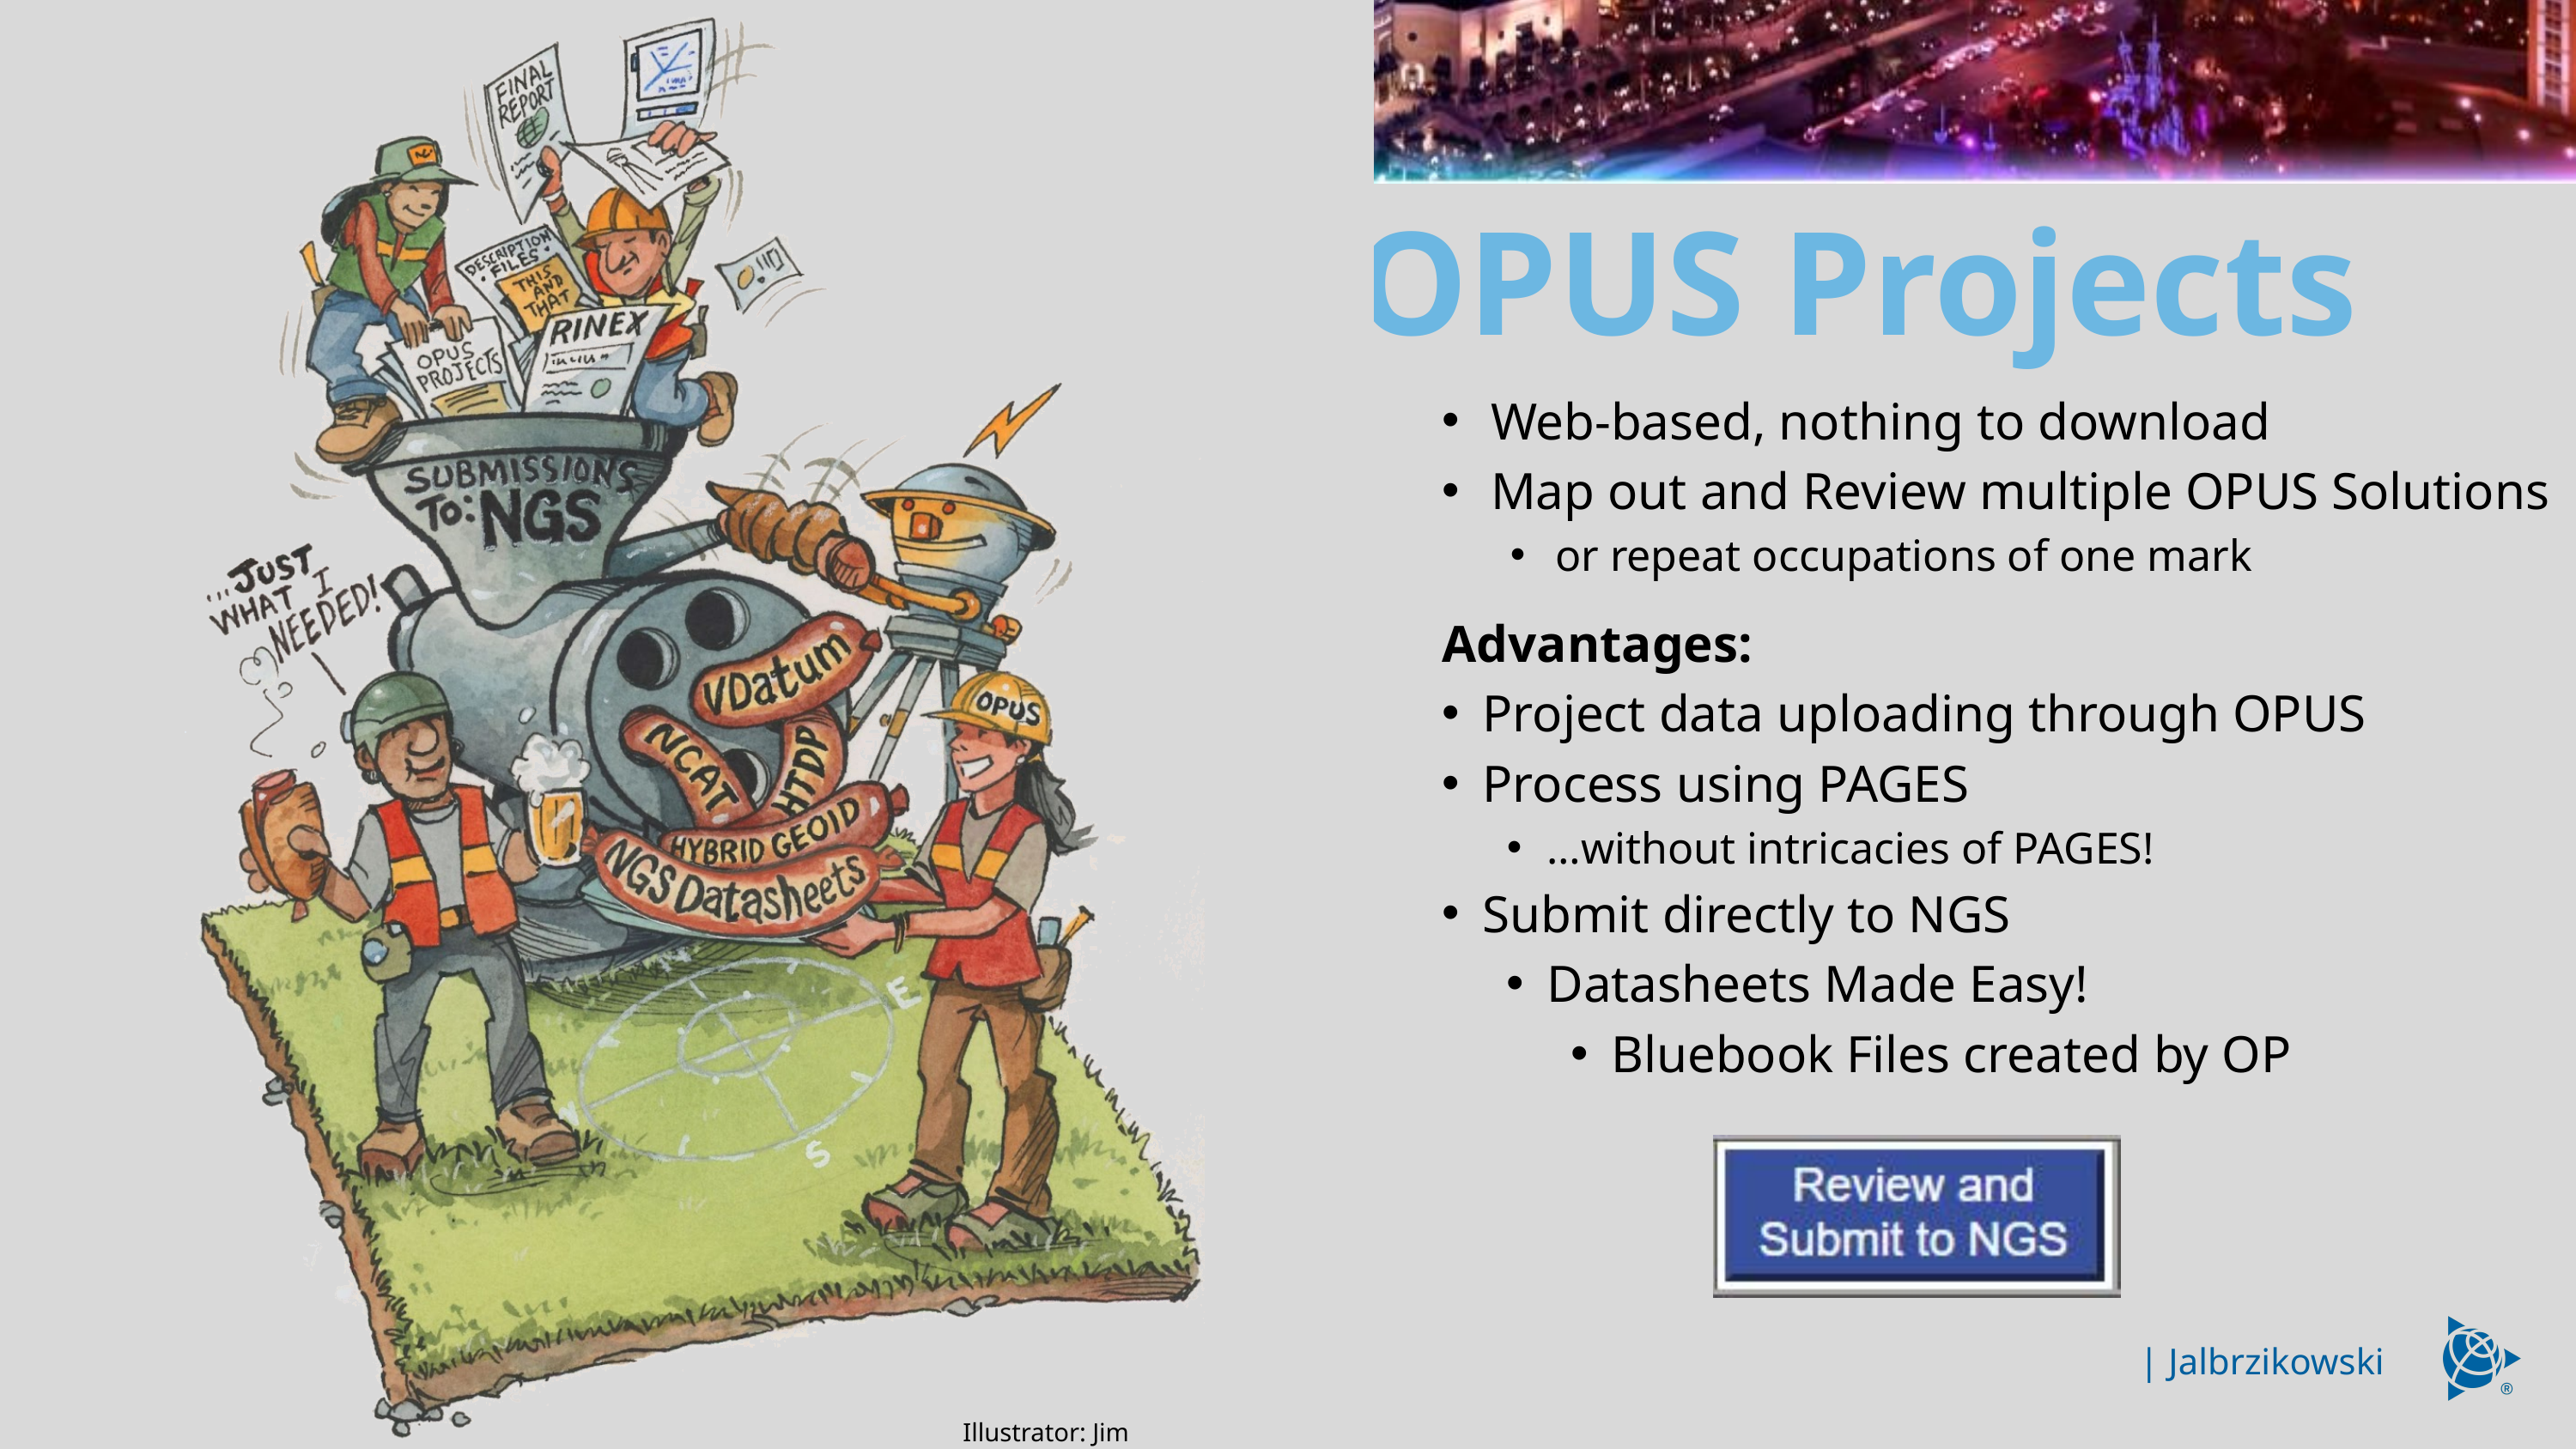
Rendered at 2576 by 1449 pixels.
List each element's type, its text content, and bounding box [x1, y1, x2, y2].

subtitle | Jalbrzikowski [1377, 1264, 2385, 1449]
picture [1375, 0, 2576, 184]
title Bluebooking  OPUS Projects [1378, 191, 2385, 372]
picture [2443, 1316, 2521, 1401]
list Web-based, nothing to download Map out and Review multiple OPUS Solutions or repeat occupations of one mark Advantages: Project data uploading through OPUS Process using PAGES …without intricacies of PAGES! Submit directly to NGS Datasheets Made Easy! Bluebook Files created by OP [1442, 363, 2566, 1298]
picture [1713, 1135, 2121, 1298]
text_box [0, 0, 1375, 1449]
